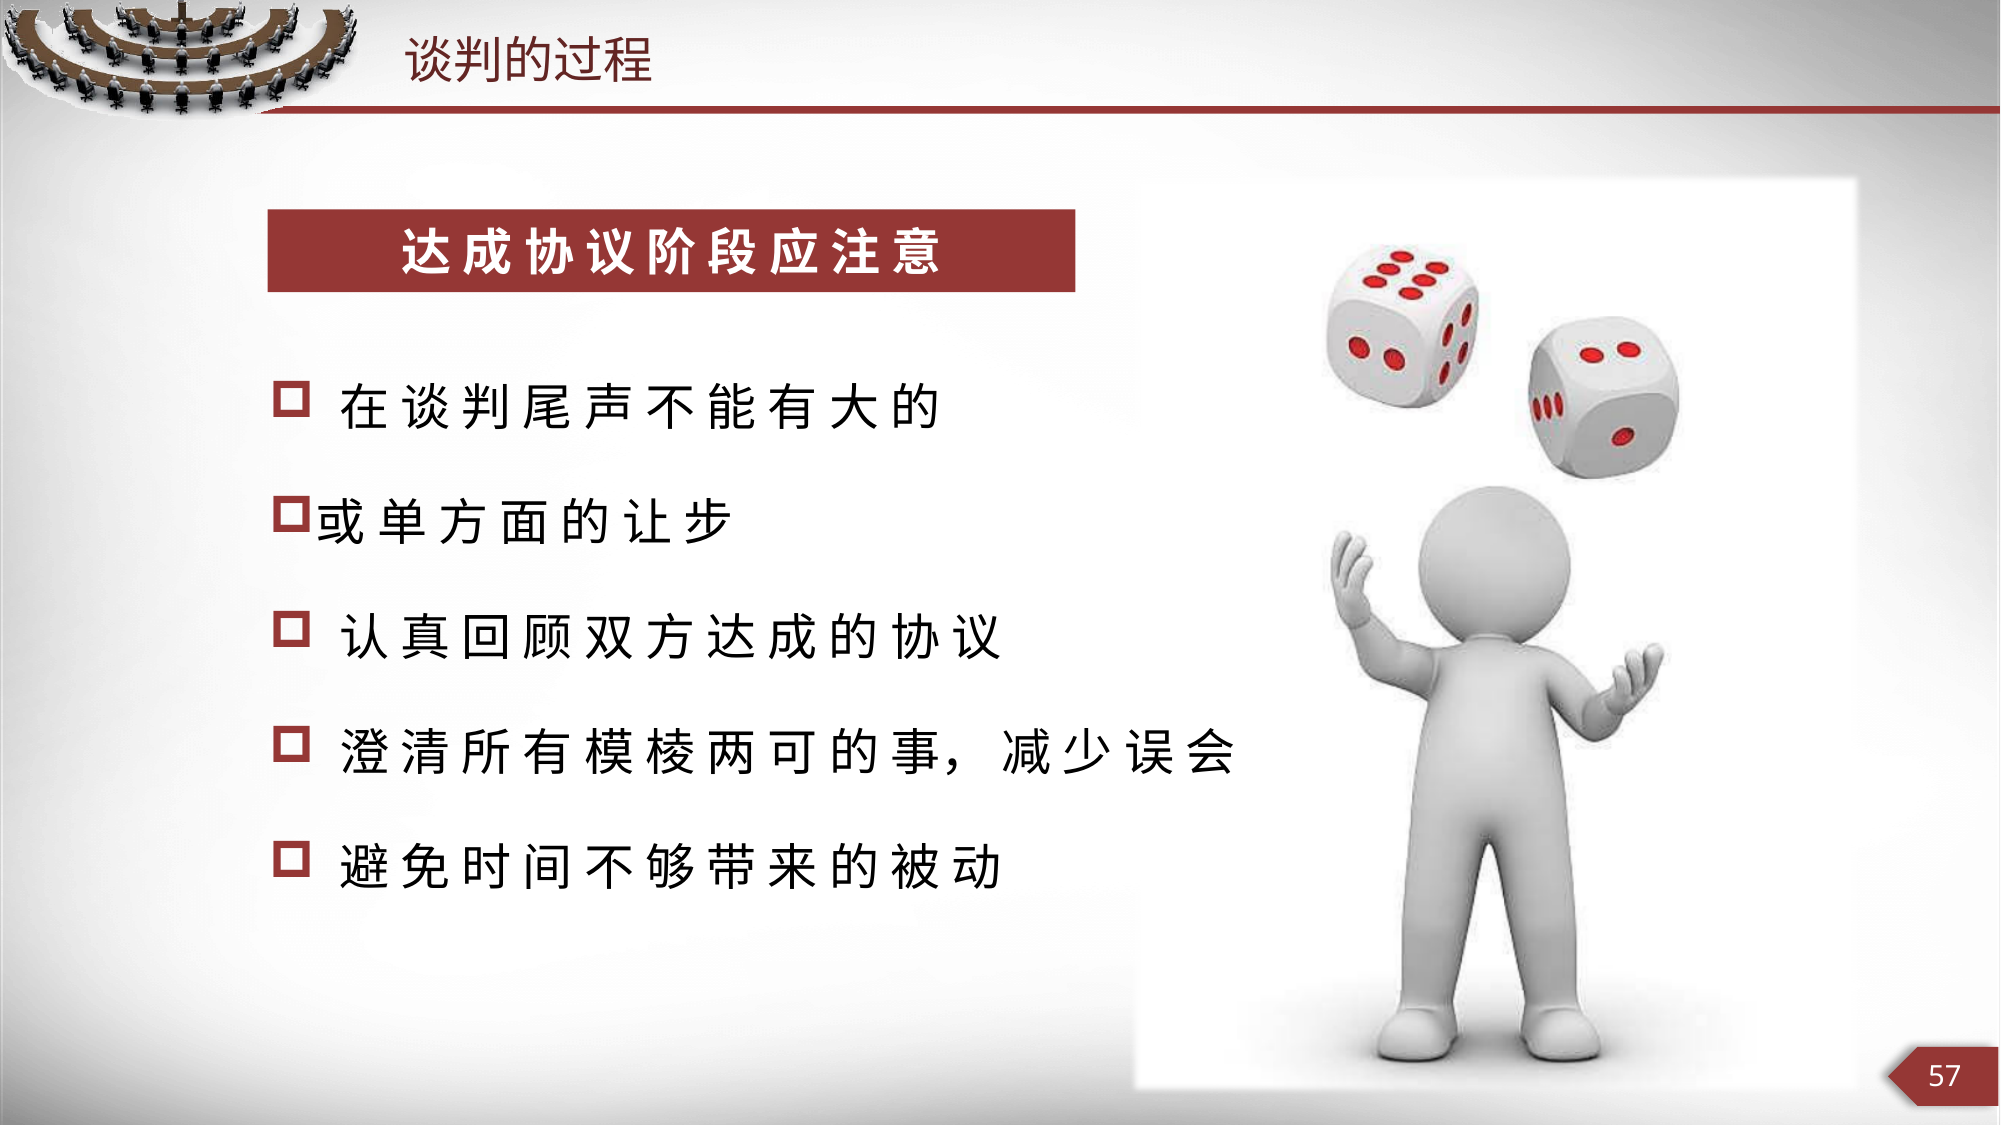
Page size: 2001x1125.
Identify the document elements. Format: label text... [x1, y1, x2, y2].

picture [0, 0, 2001, 1125]
list 谈判的过程 [388, 11, 1074, 107]
text_box 达 成 协 议 阶 段 应 注 意 [267, 209, 1076, 293]
slide_number 57 [1889, 1046, 2000, 1107]
text_box 在 谈 判 尾 声 不 能 有 大 的 或 单 方 面 的 让 步 认 真 回 顾 双 方 达 成 的 协 议 澄 清 所 有 模 棱 两 可 的 事， 减 少 误 会 避 免 时 间 不 够 带 来 的 被 动 [254, 338, 1124, 903]
